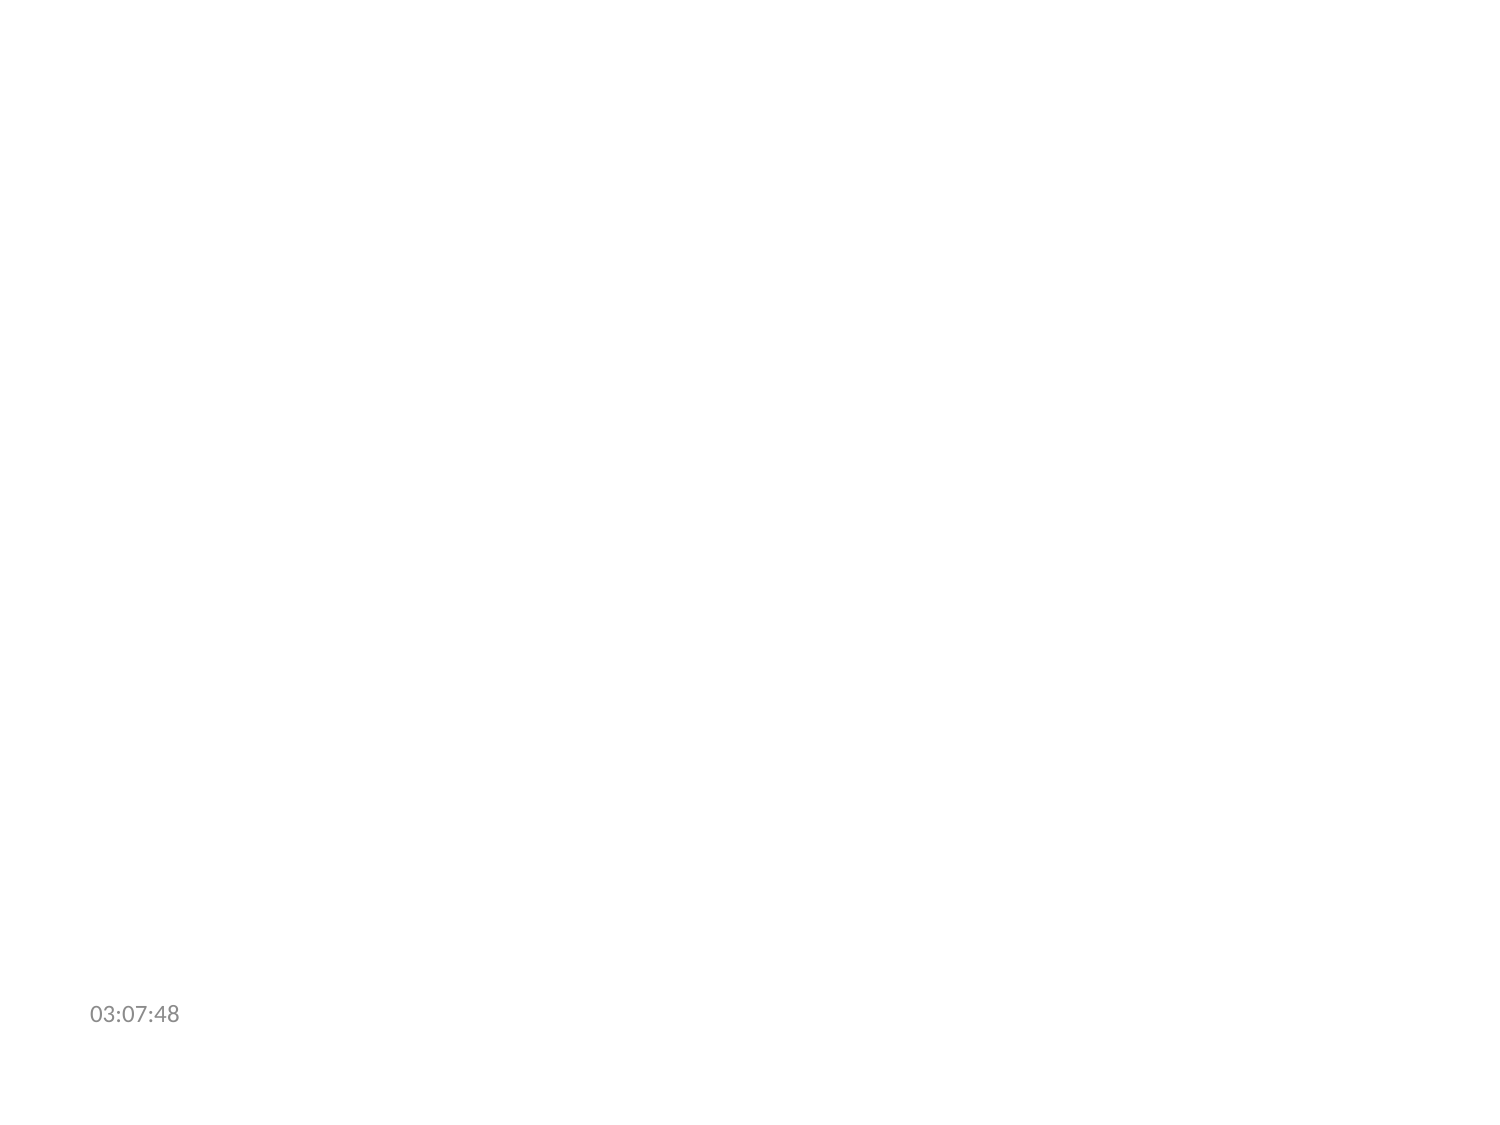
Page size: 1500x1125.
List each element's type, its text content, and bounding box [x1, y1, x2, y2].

text_box 15:35:09 [75, 982, 425, 1043]
